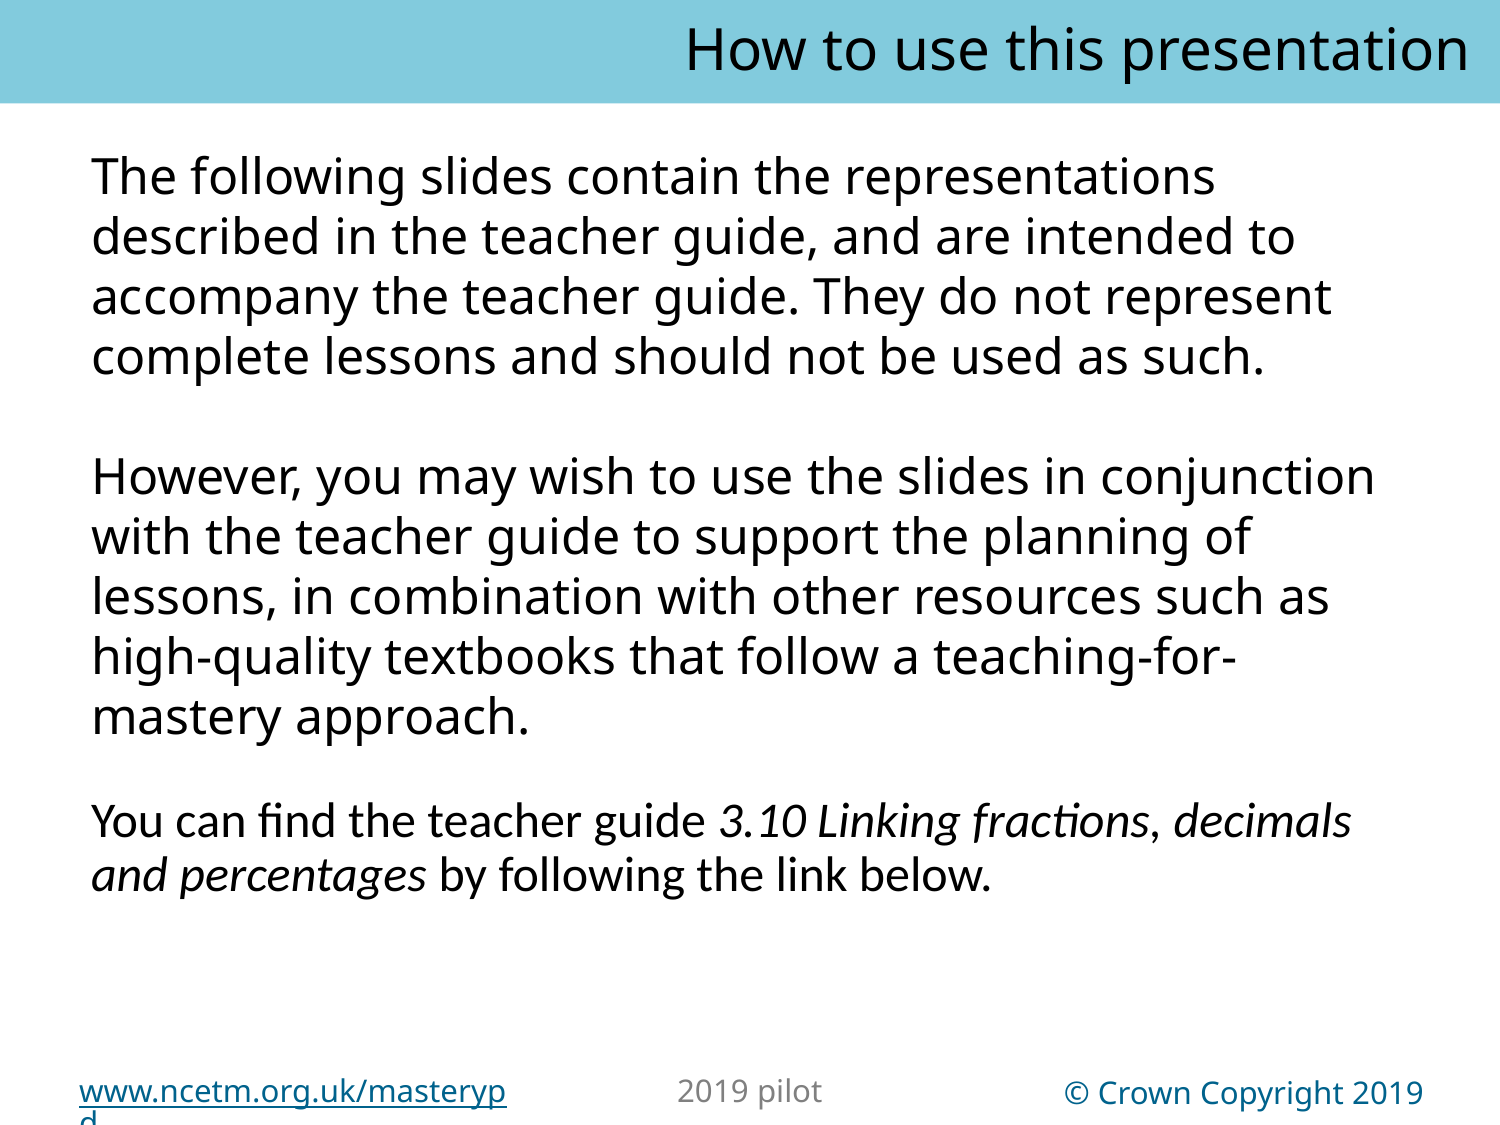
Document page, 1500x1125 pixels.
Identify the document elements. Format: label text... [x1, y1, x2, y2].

list How to use this presentation [0, 0, 1500, 104]
list You can find the teacher guide 3.10 Linking fractions, decimals and percentages by following the link below. [76, 786, 1424, 972]
